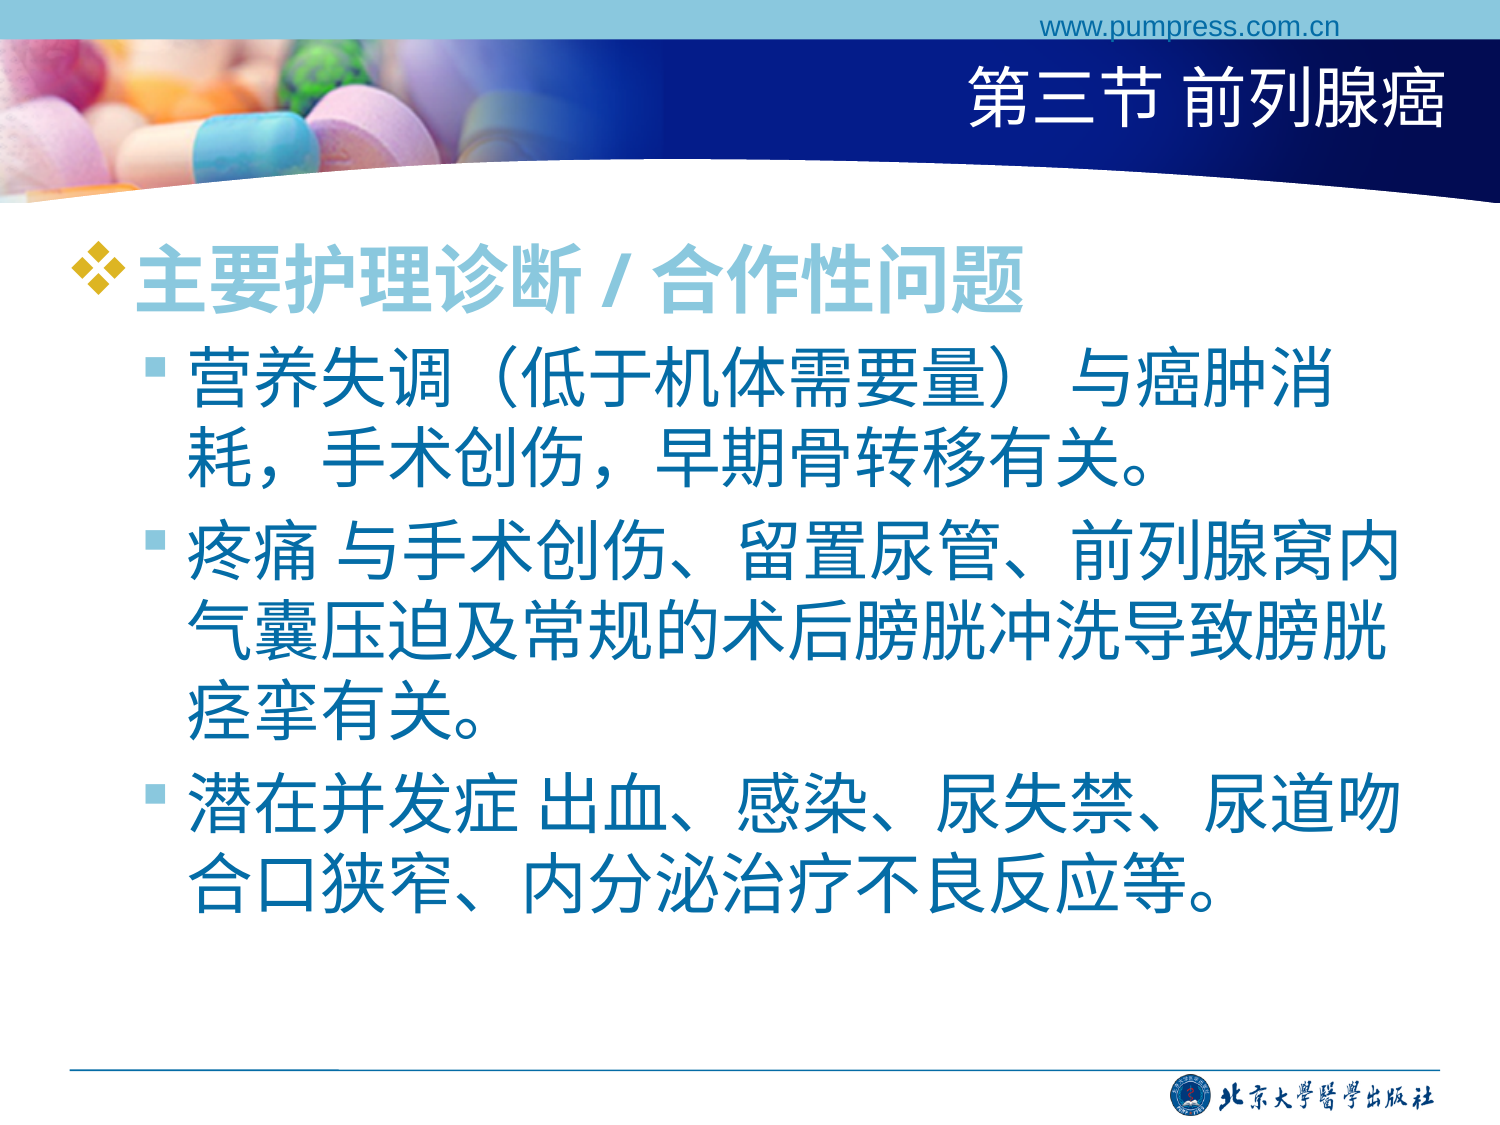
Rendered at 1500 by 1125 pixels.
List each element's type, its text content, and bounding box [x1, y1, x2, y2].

picture [0, 40, 1500, 203]
list 主要护理诊断/合作性问题 营养失调（低于机体需要量） 与癌肿消耗，手术创伤，早期骨转移有关。 疼痛 与手术创伤、留置尿管、前列腺窝内气囊压迫及常规的术后膀胱冲洗导致膀胱痉挛有关。 潜在并发症 出血、感染、尿失禁、尿道吻合口狭窄、内分泌治疗不良反应等。 [49, 224, 1463, 1026]
picture [1170, 1074, 1436, 1118]
title 第三节 前列腺癌 [137, 49, 1463, 143]
slide_number www.pumpress.com.cn [1025, 0, 1463, 38]
